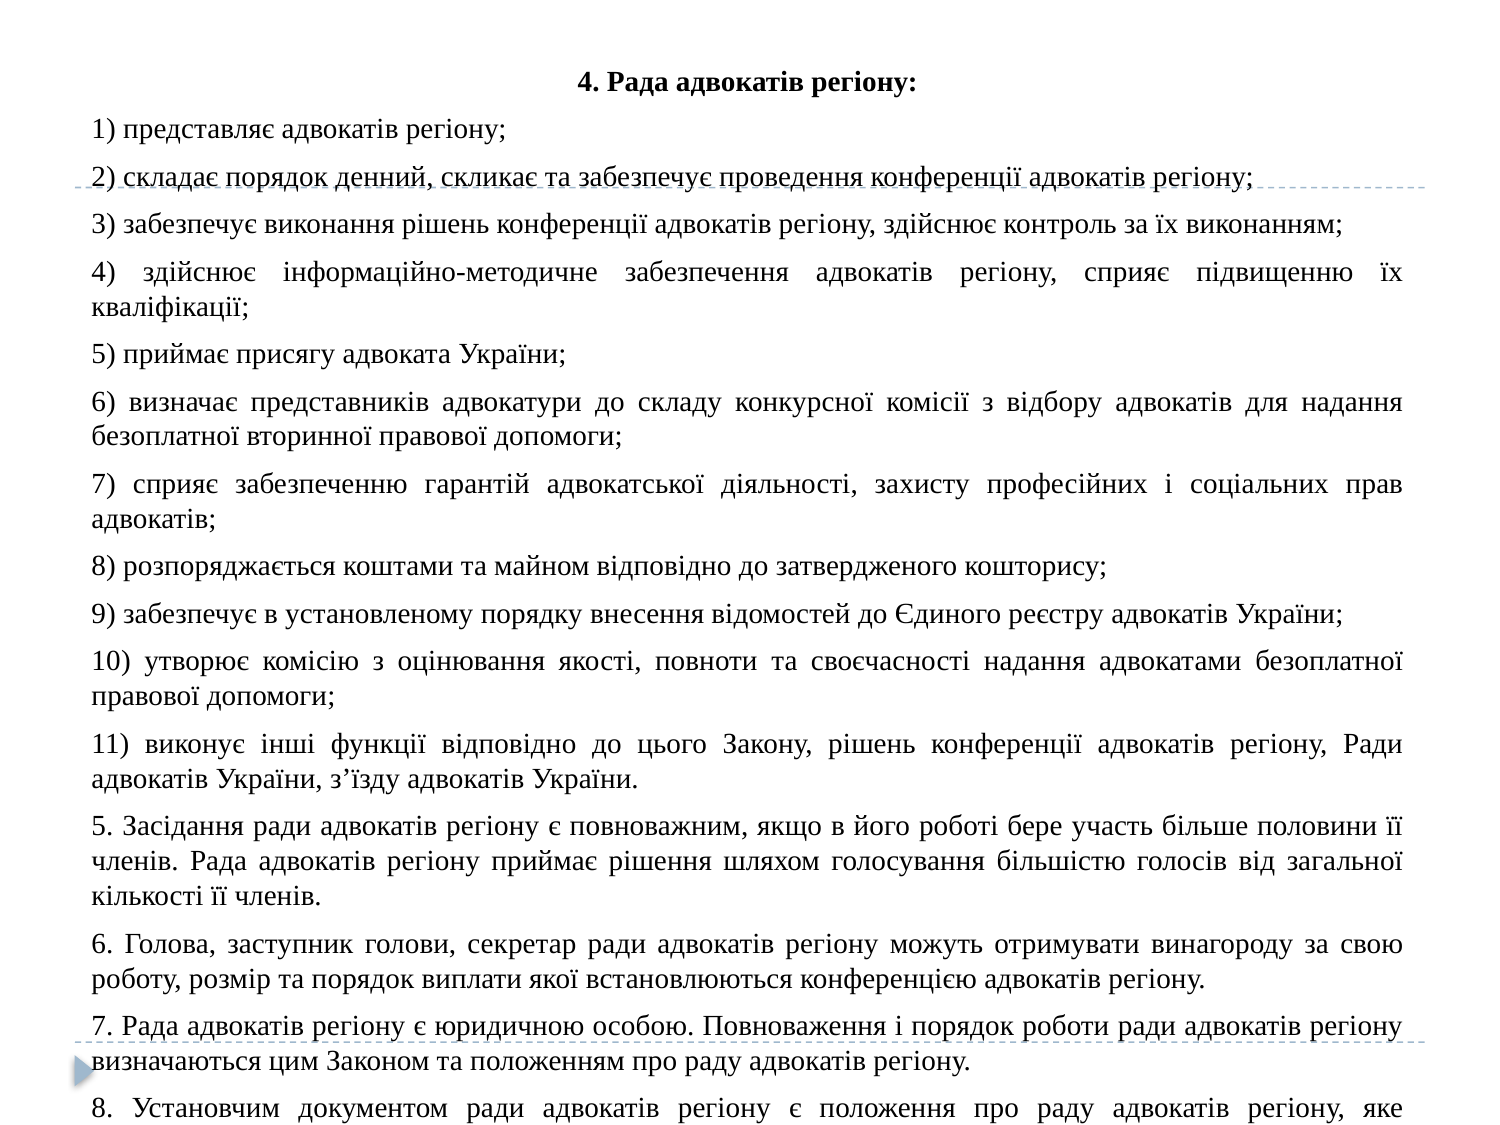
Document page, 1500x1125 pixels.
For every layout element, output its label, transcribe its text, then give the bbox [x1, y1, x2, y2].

list 4. Рада адвокатів регіону: 1) представляє адвокатів регіону; 2) складає порядок денний, скликає та забезпечує проведення конференції адвокатів регіону; 3) забезпечує виконання рішень конференції адвокатів регіону, здійснює контроль за їх виконанням; 4) здійснює інформаційно-методичне забезпечення адвокатів регіону, сприяє підвищенню їх кваліфікації; 5) приймає присягу адвоката України; 6) визначає представників адвокатури до складу конкурсної комісії з відбору адвокатів для надання безоплатної вторинної правової допомоги; 7) сприяє забезпеченню гарантій адвокатської діяльності, захисту професійних і соціальних прав адвокатів; 8) розпоряджається коштами та майном відповідно до затвердженого кошторису; 9) забезпечує в установленому порядку внесення відомостей до Єдиного реєстру адвокатів України; 10) утворює комісію з оцінювання якості, повноти та своєчасності надання адвокатами безоплатної правової допомоги; 11) виконує інші функції відповідно до цього Закону, рішень конференції адвокатів регіону, Ради адвокатів України, з’їзду адвокатів України. 5. Засідання ради адвокатів регіону є повноважним, якщо в його роботі бере участь більше половини її членів. Рада адвокатів регіону приймає рішення шляхом голосування більшістю голосів від загальної кількості її членів. 6. Голова, заступник голови, секретар ради адвокатів регіону можуть отримувати винагороду за свою роботу, розмір та порядок виплати якої встановлюються конференцією адвокатів регіону. 7. Рада адвокатів регіону є юридичною особою. Повноваження і порядок роботи ради адвокатів регіону визначаються цим Законом та положенням про раду адвокатів регіону. 8. Установчим документом ради адвокатів регіону є положення про раду адвокатів регіону, яке затверджується Радою адвокатів України. [76, 54, 1420, 1071]
